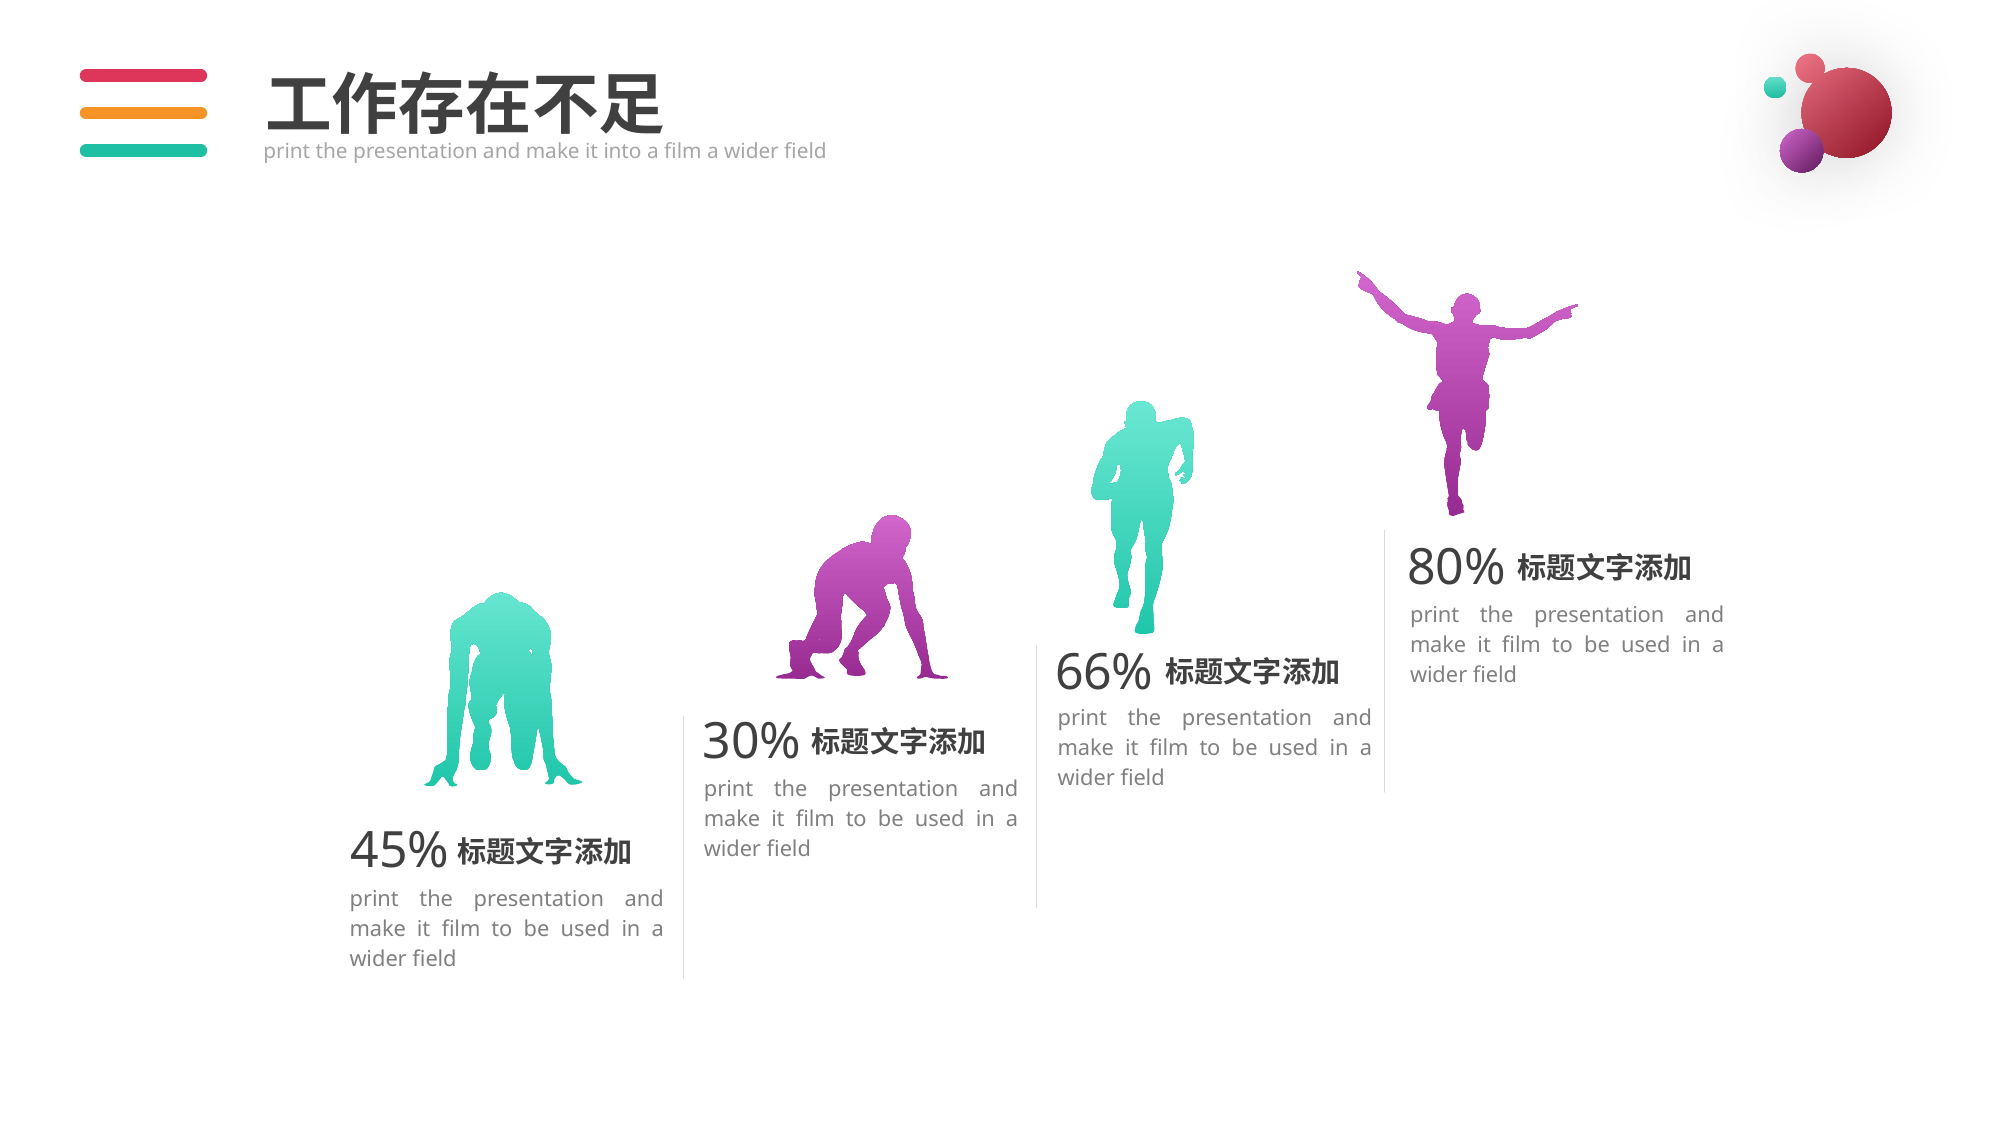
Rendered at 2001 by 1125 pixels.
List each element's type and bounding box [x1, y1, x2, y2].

text_box [350, 270, 1649, 979]
text_box [334, 826, 680, 980]
text_box [1395, 542, 1740, 696]
text_box [86, 75, 201, 151]
text_box [1764, 53, 1892, 173]
text_box [1042, 645, 1388, 799]
text_box [689, 716, 1034, 870]
text_box [248, 54, 899, 171]
